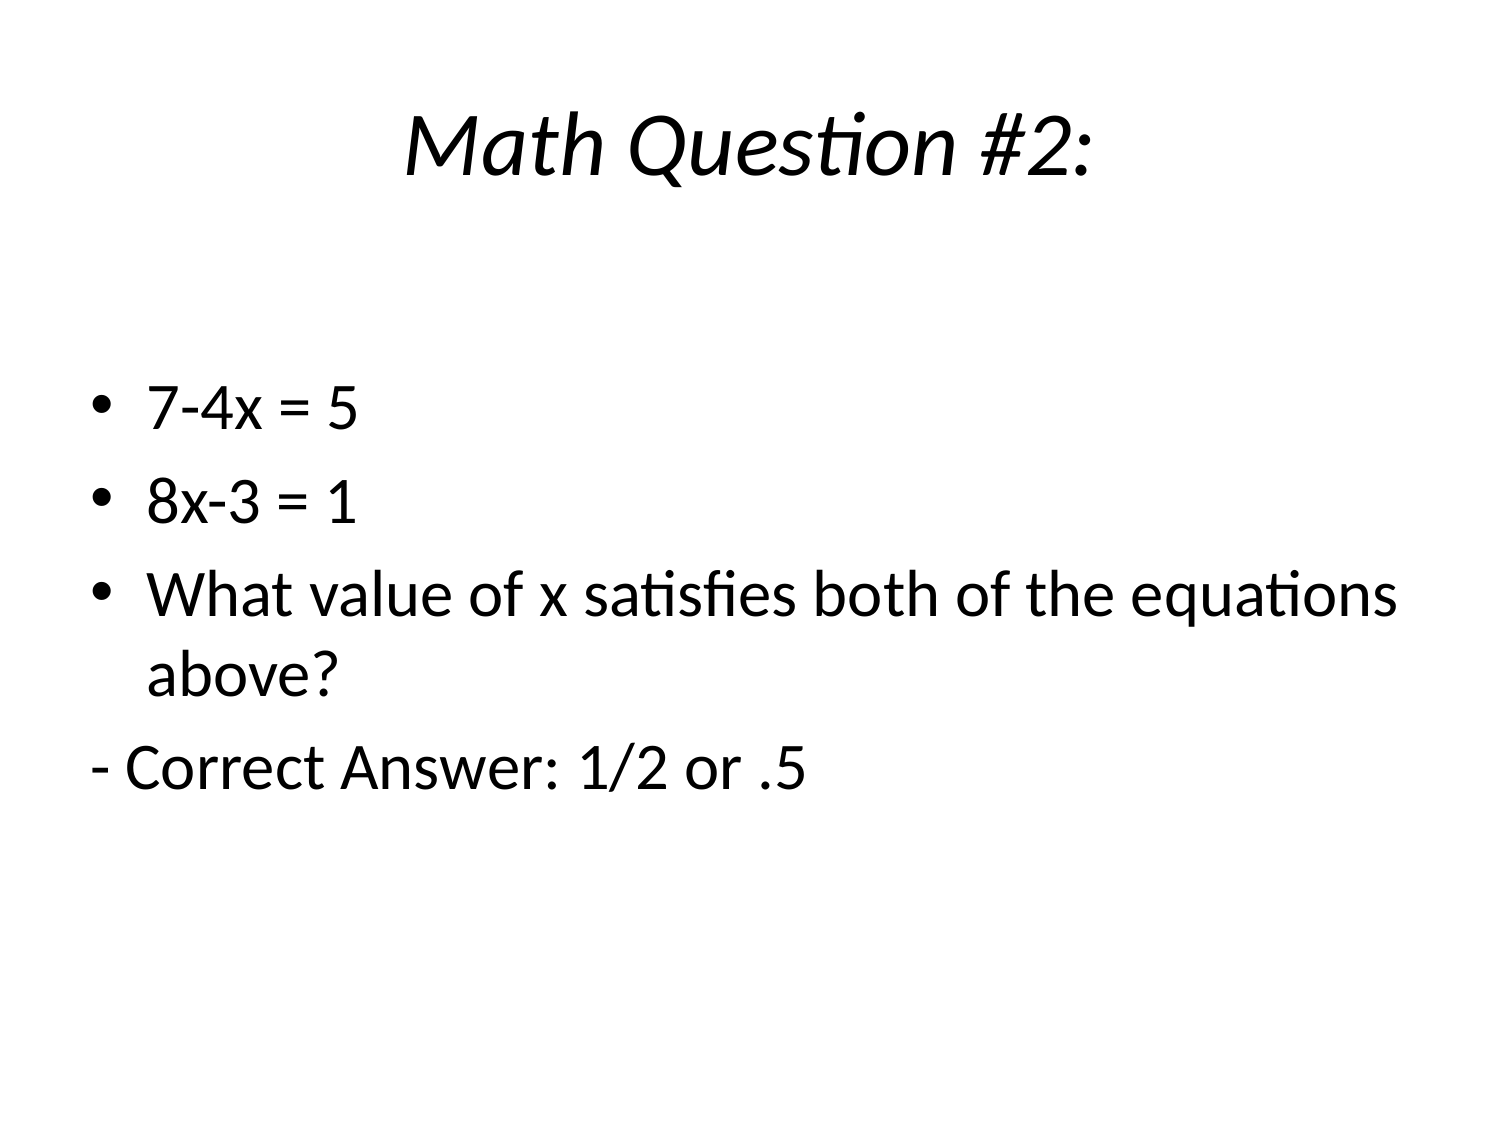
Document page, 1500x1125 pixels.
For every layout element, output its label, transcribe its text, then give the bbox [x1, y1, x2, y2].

list 7-4x = 5 8x-3 = 1 What value of x satisfies both of the equations above? - Correct Answer: 1/2 or .5 [75, 262, 1425, 1005]
title Math Question #2: [75, 45, 1425, 233]
